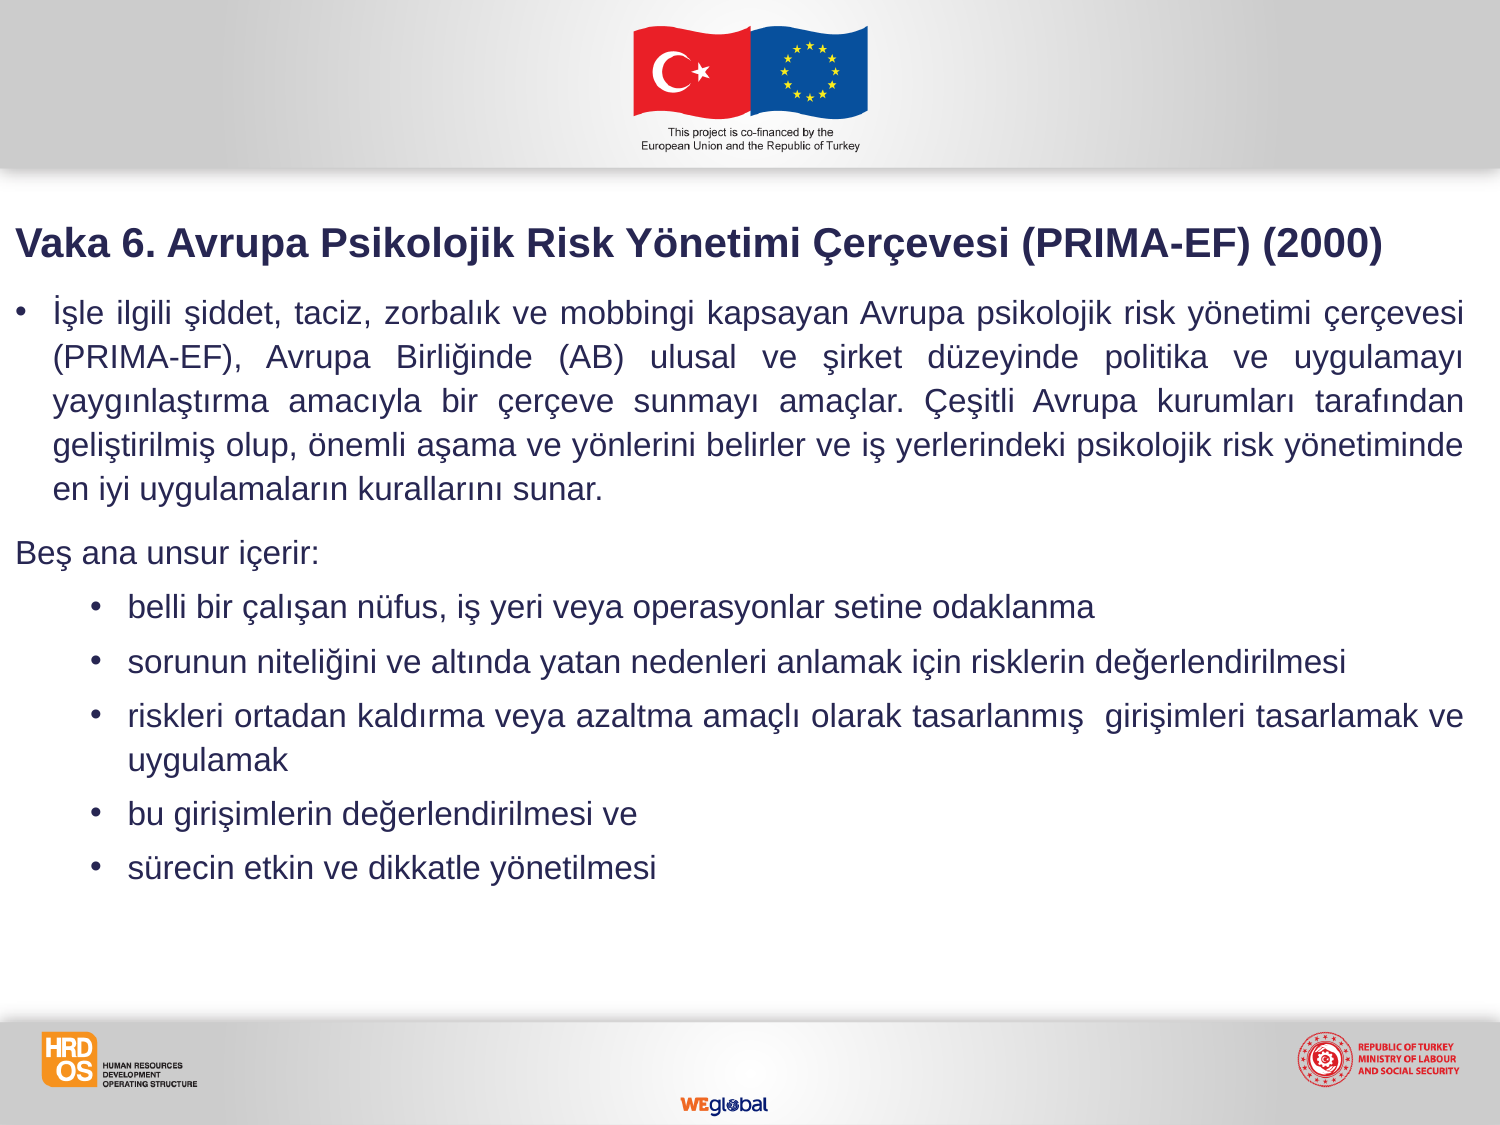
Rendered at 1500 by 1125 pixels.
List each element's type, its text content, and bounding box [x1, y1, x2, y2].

list Vaka 6. Avrupa Psikolojik Risk Yönetimi Çerçevesi (PRIMA-EF) (2000) İşle ilgili şiddet, taciz, zorbalık ve mobbingi kapsayan Avrupa psikolojik risk yönetimi çerçevesi (PRIMA-EF), Avrupa Birliğinde (AB) ulusal ve şirket düzeyinde politika ve uygulamayı yaygınlaştırma amacıyla bir çerçeve sunmayı amaçlar. Çeşitli Avrupa kurumları tarafından geliştirilmiş olup, önemli aşama ve yönlerini belirler ve iş yerlerindeki psikolojik risk yönetiminde en iyi uygulamaların kurallarını sunar. Beş ana unsur içerir: belli bir çalışan nüfus, iş yeri veya operasyonlar setine odaklanma sorunun niteliğini ve altında yatan nedenleri anlamak için risklerin değerlendirilmesi riskleri ortadan kaldırma veya azaltma amaçlı olarak tasarlanmış girişimleri tasarlamak ve uygulamak bu girişimlerin değerlendirilmesi ve sürecin etkin ve dikkatle yönetilmesi [0, 214, 1482, 904]
picture [0, 0, 1500, 1125]
